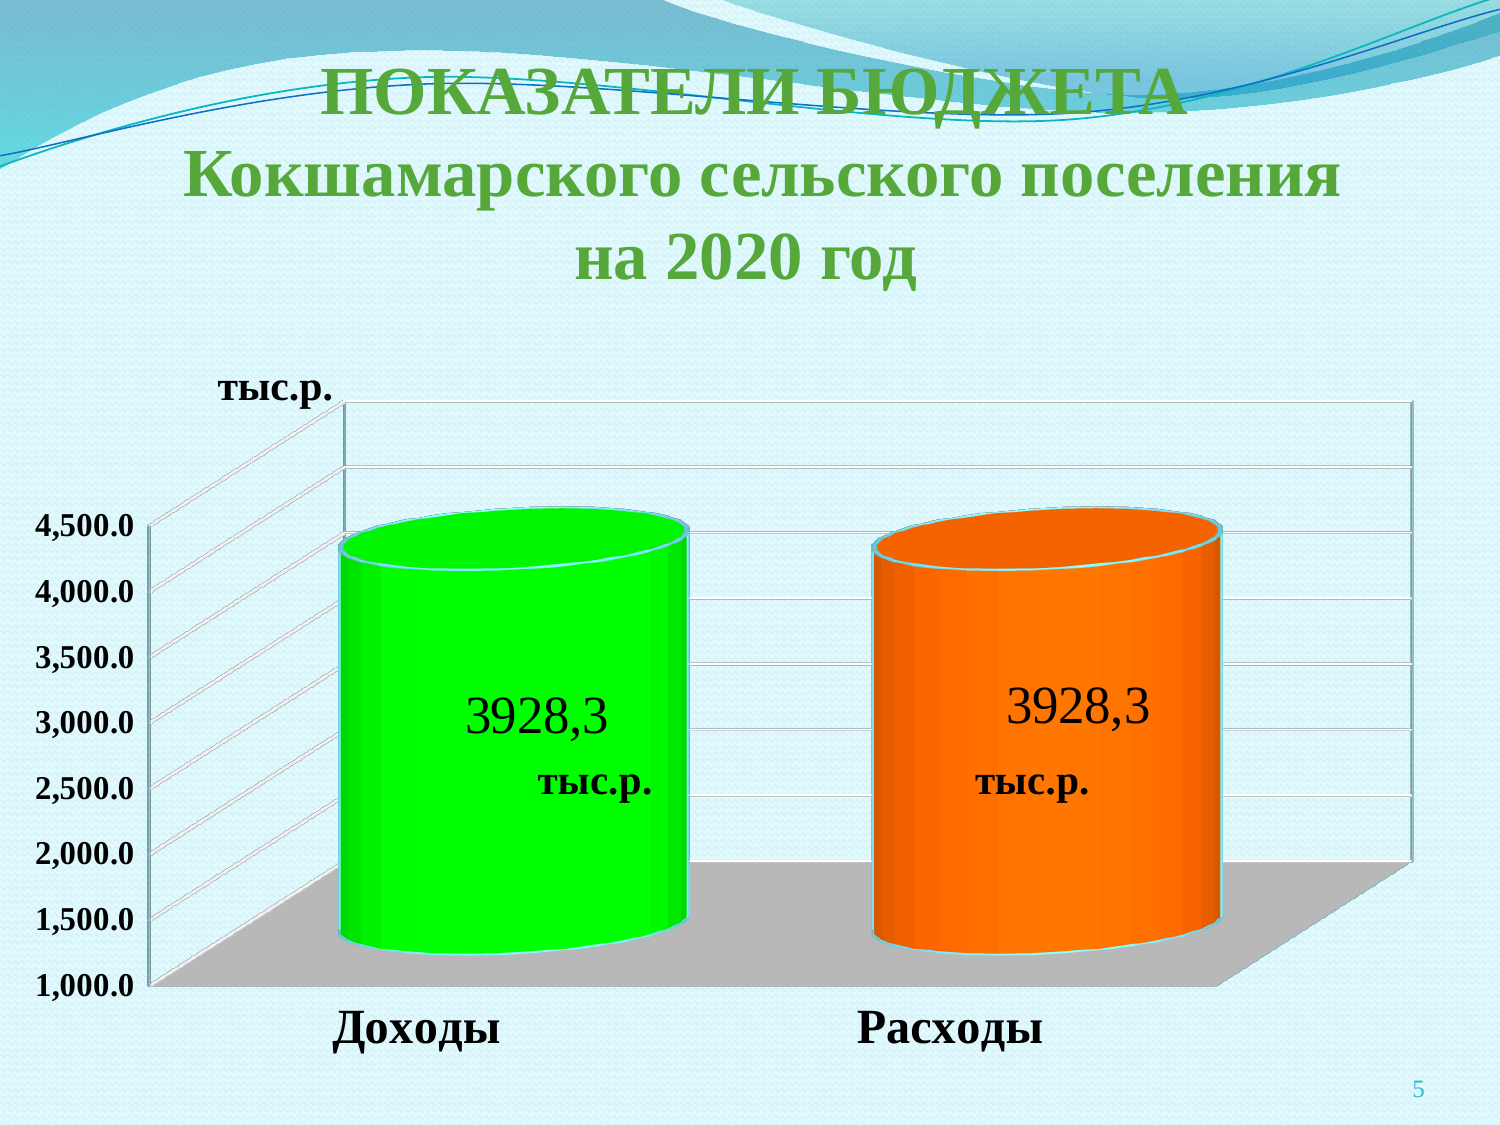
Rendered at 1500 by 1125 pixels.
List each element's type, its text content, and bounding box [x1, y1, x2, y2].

title ПОКАЗАТЕЛИ БЮДЖЕТА Кокшамарского сельского поселения на 2020 год [29, 19, 1483, 293]
chart [34, 292, 1442, 1079]
slide_number 5 [1299, 1092, 1425, 1103]
